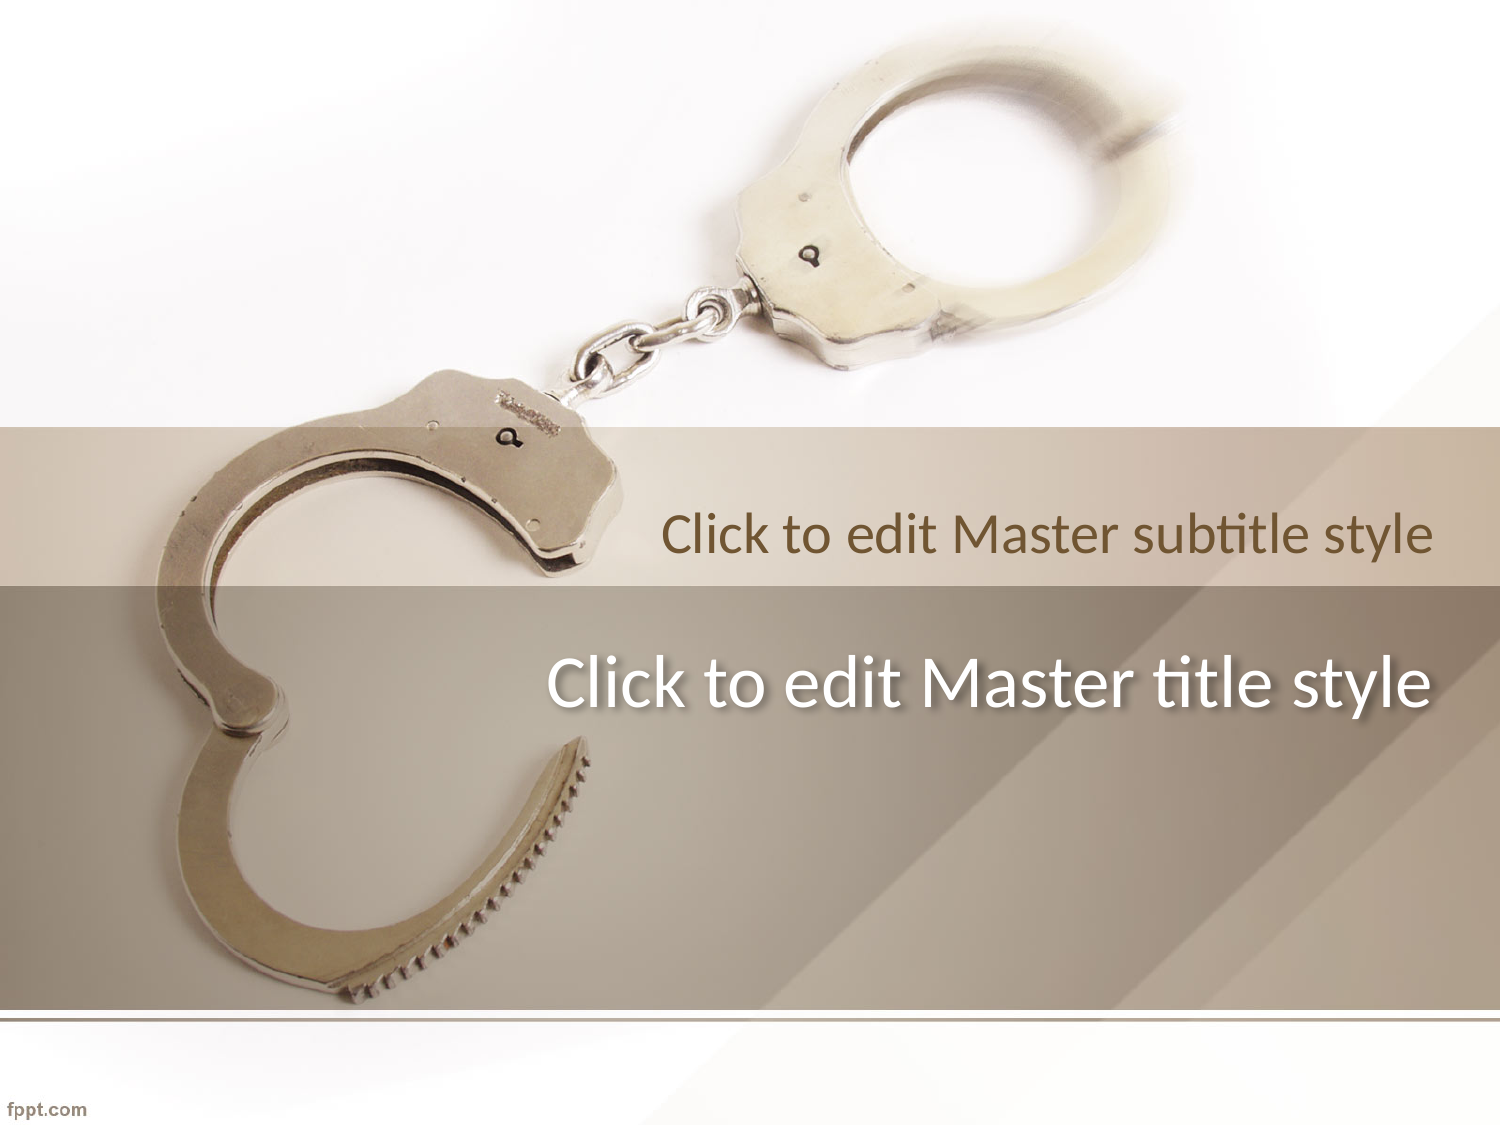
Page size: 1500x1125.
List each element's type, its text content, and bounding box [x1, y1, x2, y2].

subtitle Click to edit Master subtitle style [399, 487, 1450, 588]
picture [0, 0, 1500, 1125]
title Click to edit Master title style [173, 587, 1449, 767]
